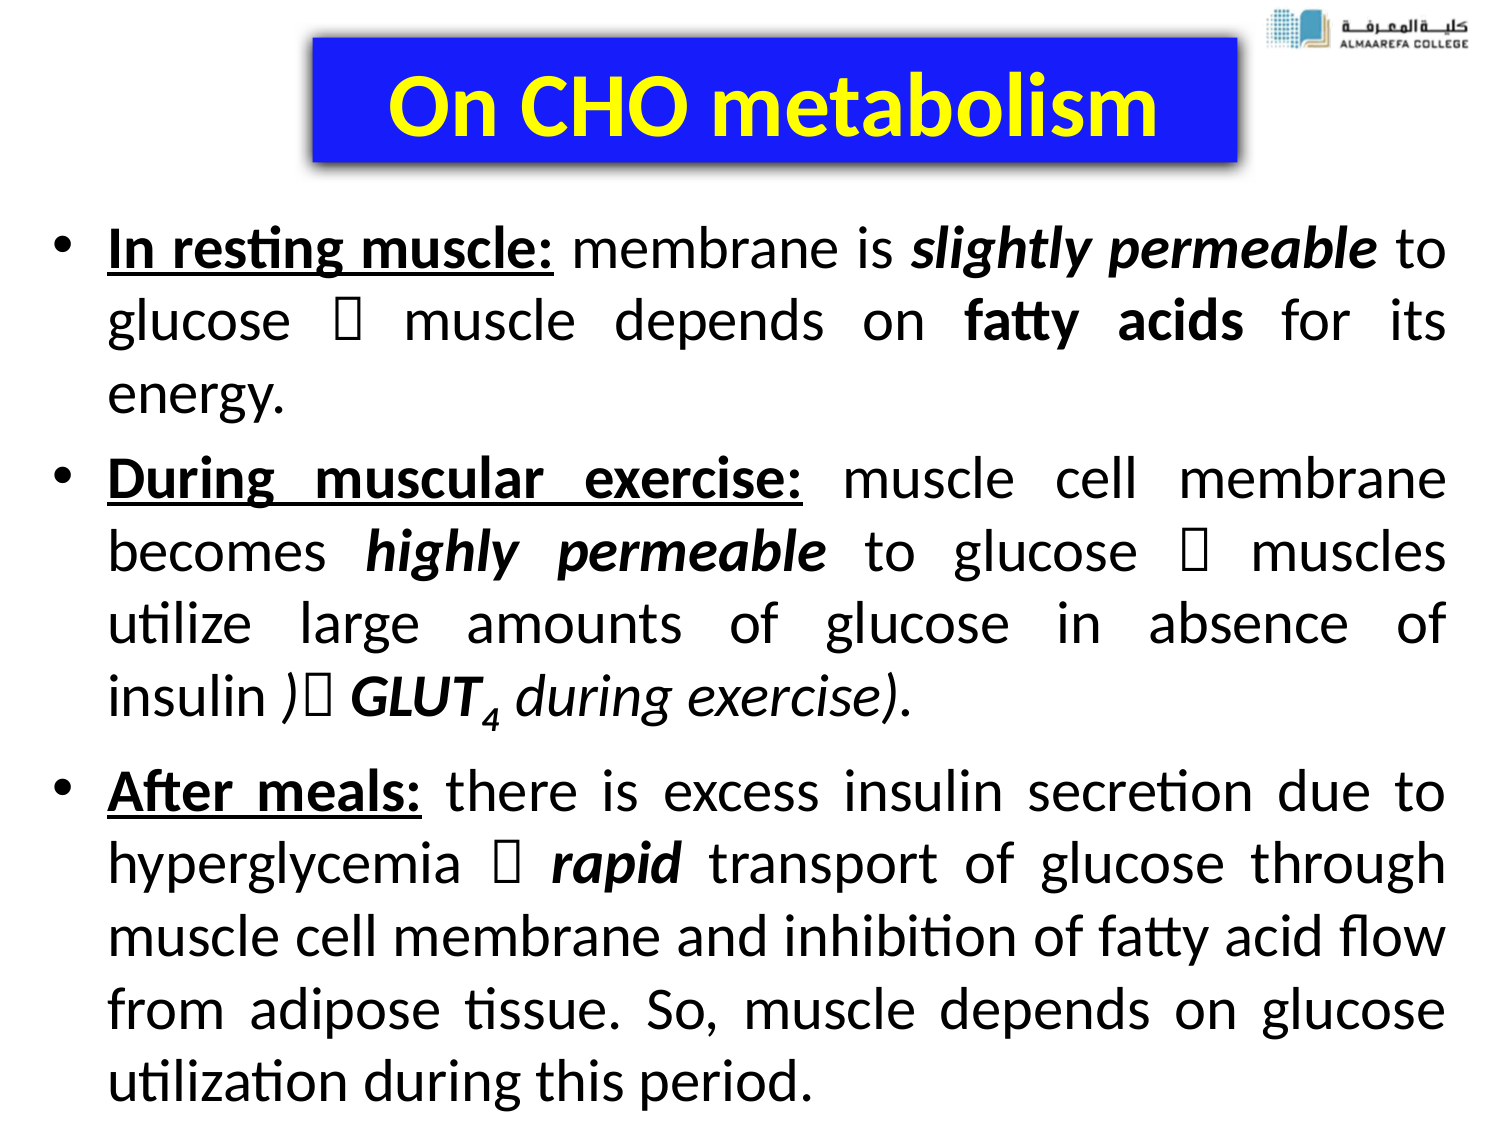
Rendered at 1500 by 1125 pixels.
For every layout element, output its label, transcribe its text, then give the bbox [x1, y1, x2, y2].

list In resting muscle: membrane is slightly permeable to glucose  muscle depends on fatty acids for its energy. During muscular exercise: muscle cell membrane becomes highly permeable to glucose  muscles utilize large amounts of glucose in absence of insulin ) GLUT4 during exercise). After meals: there is excess insulin secretion due to hyperglycemia  rapid transport of glucose through muscle cell membrane and inhibition of fatty acid flow from adipose tissue. So, muscle depends on glucose utilization during this period. [37, 200, 1463, 1125]
picture [1262, 0, 1473, 65]
title On CHO metabolism [312, 37, 1238, 163]
